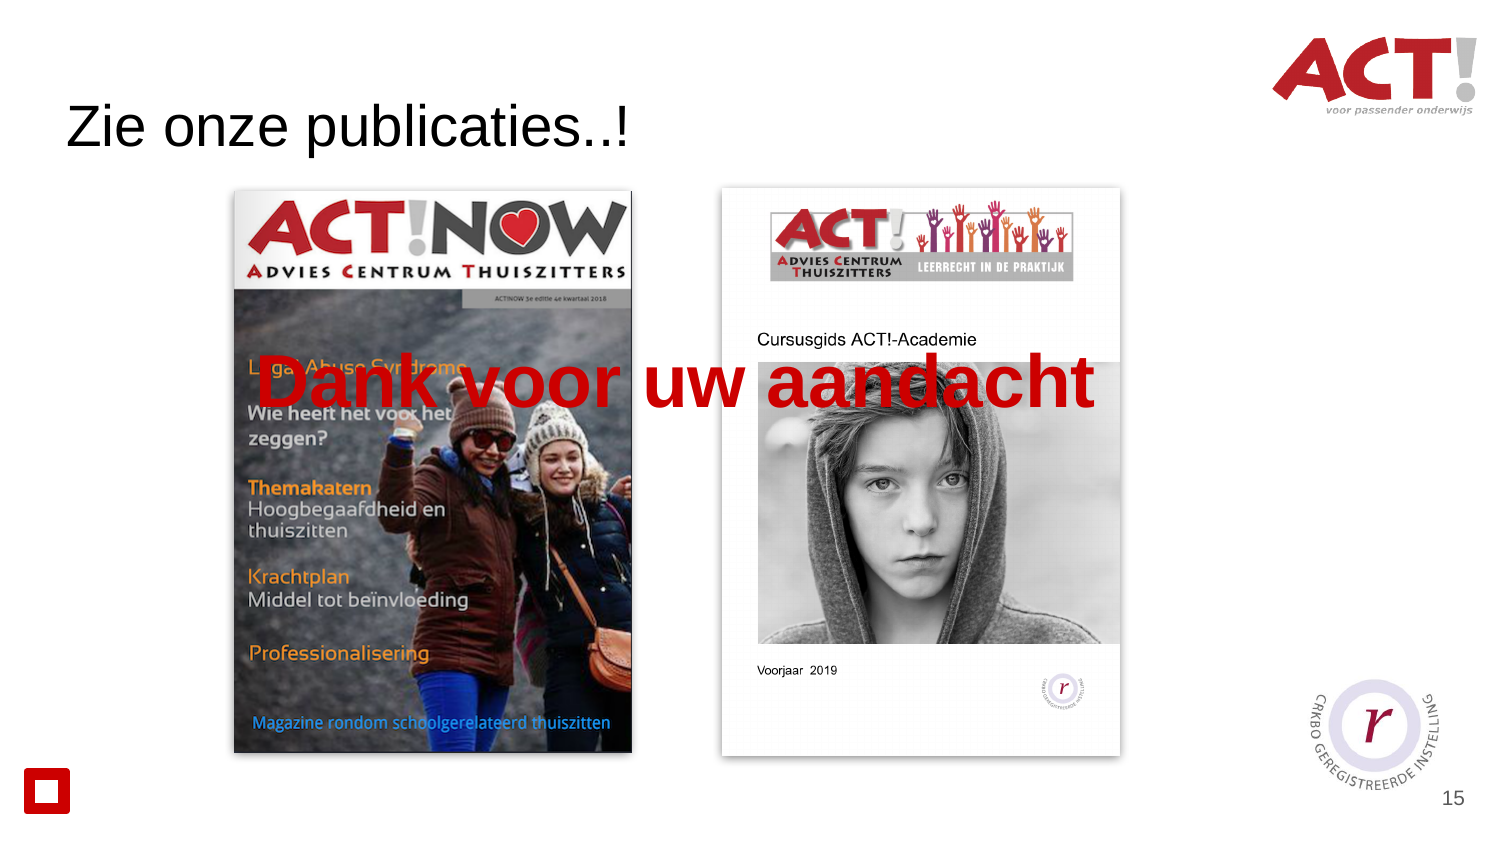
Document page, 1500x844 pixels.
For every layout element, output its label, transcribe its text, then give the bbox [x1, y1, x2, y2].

picture [234, 191, 632, 753]
title Zie onze publicaties..! [51, 72, 1449, 167]
slide_number 15 [1389, 764, 1480, 830]
picture [722, 188, 1120, 756]
picture [1297, 658, 1450, 810]
picture [1268, 21, 1480, 116]
text_box Dank voor uw aandacht [635, 318, 717, 592]
